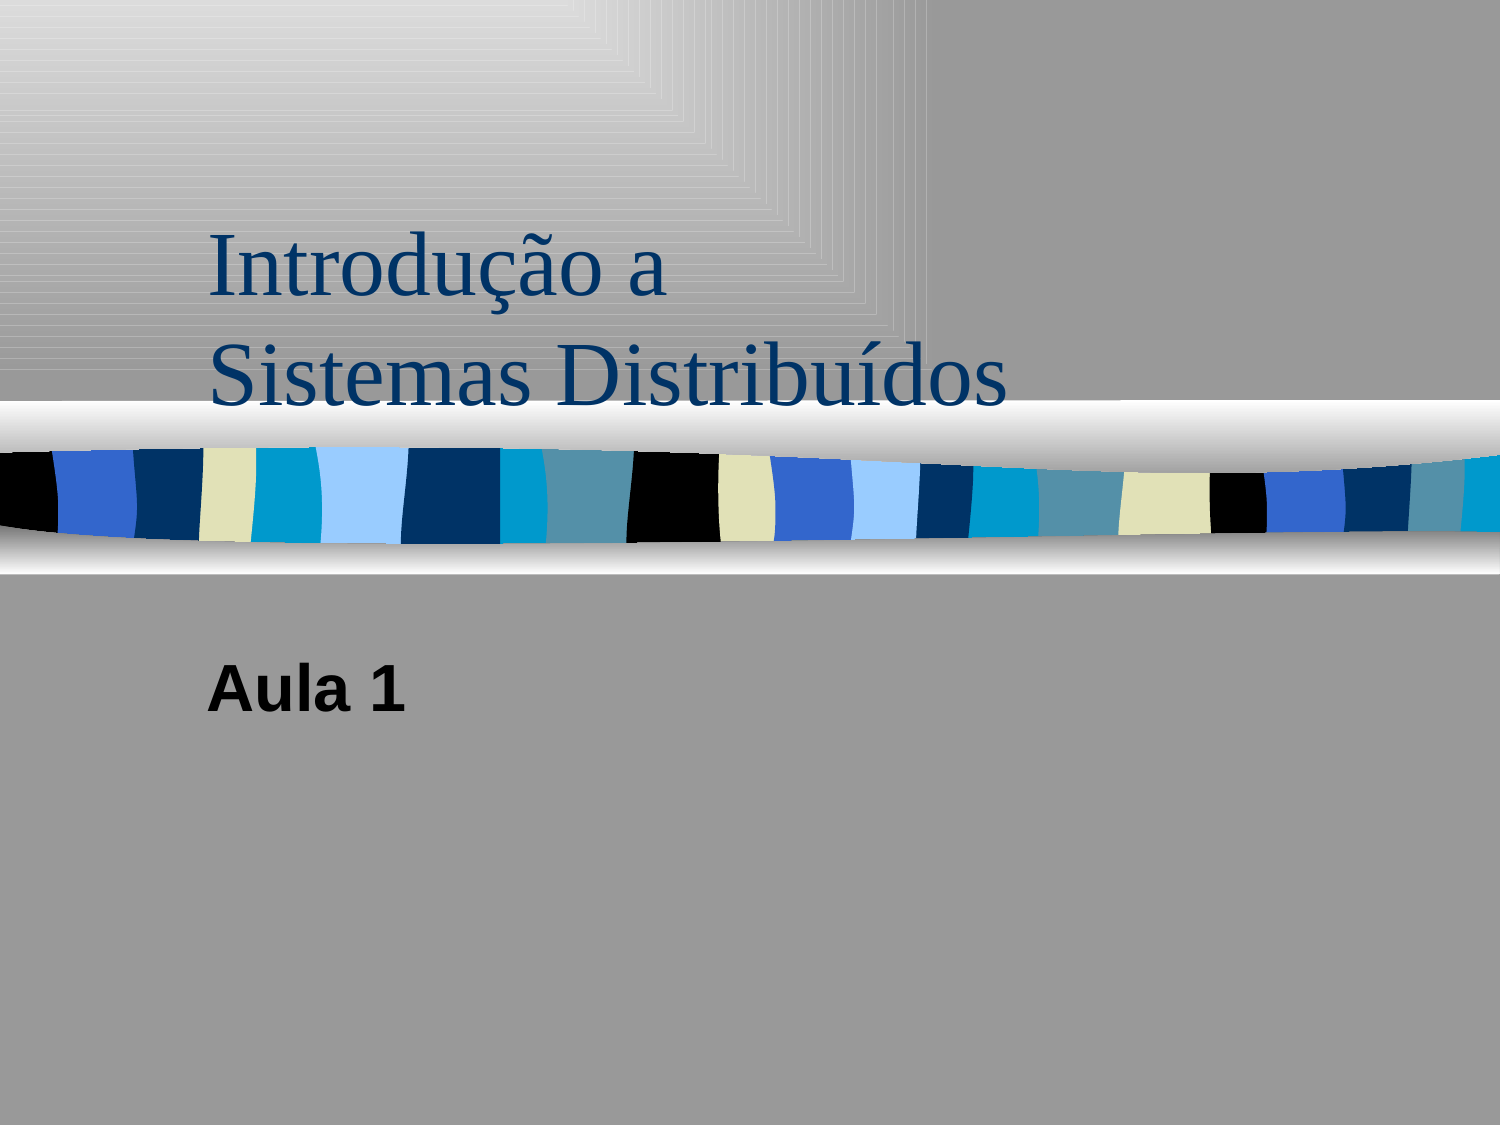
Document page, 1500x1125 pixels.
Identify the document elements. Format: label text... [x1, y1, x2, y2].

title Introdução a Sistemas Distribuídos [192, 220, 1468, 408]
subtitle Aula 1 [191, 637, 1242, 925]
